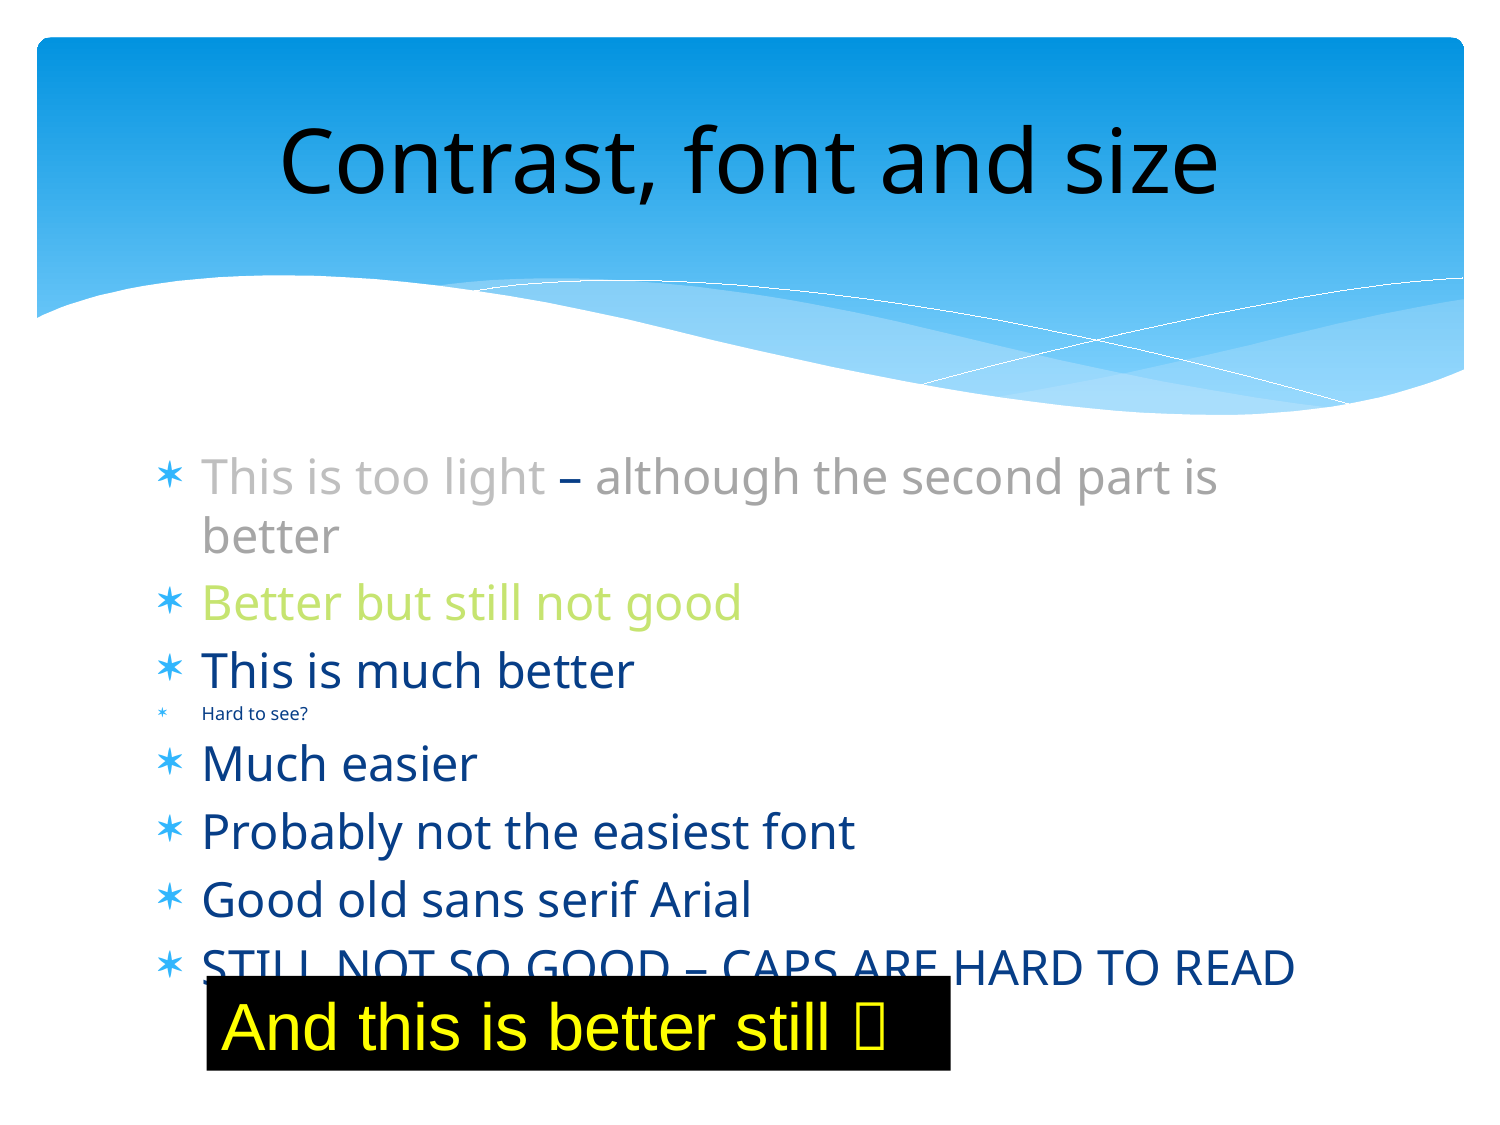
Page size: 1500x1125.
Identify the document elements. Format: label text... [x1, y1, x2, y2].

text_box And this is better still  [206, 975, 951, 1071]
title Contrast, font and size [75, 55, 1425, 261]
list This is too light – although the second part is better Better but still not good This is much better Hard to see? Much easier Probably not the easiest font Good old sans serif Arial STILL NOT SO GOOD – CAPS ARE HARD TO READ [143, 438, 1359, 1005]
